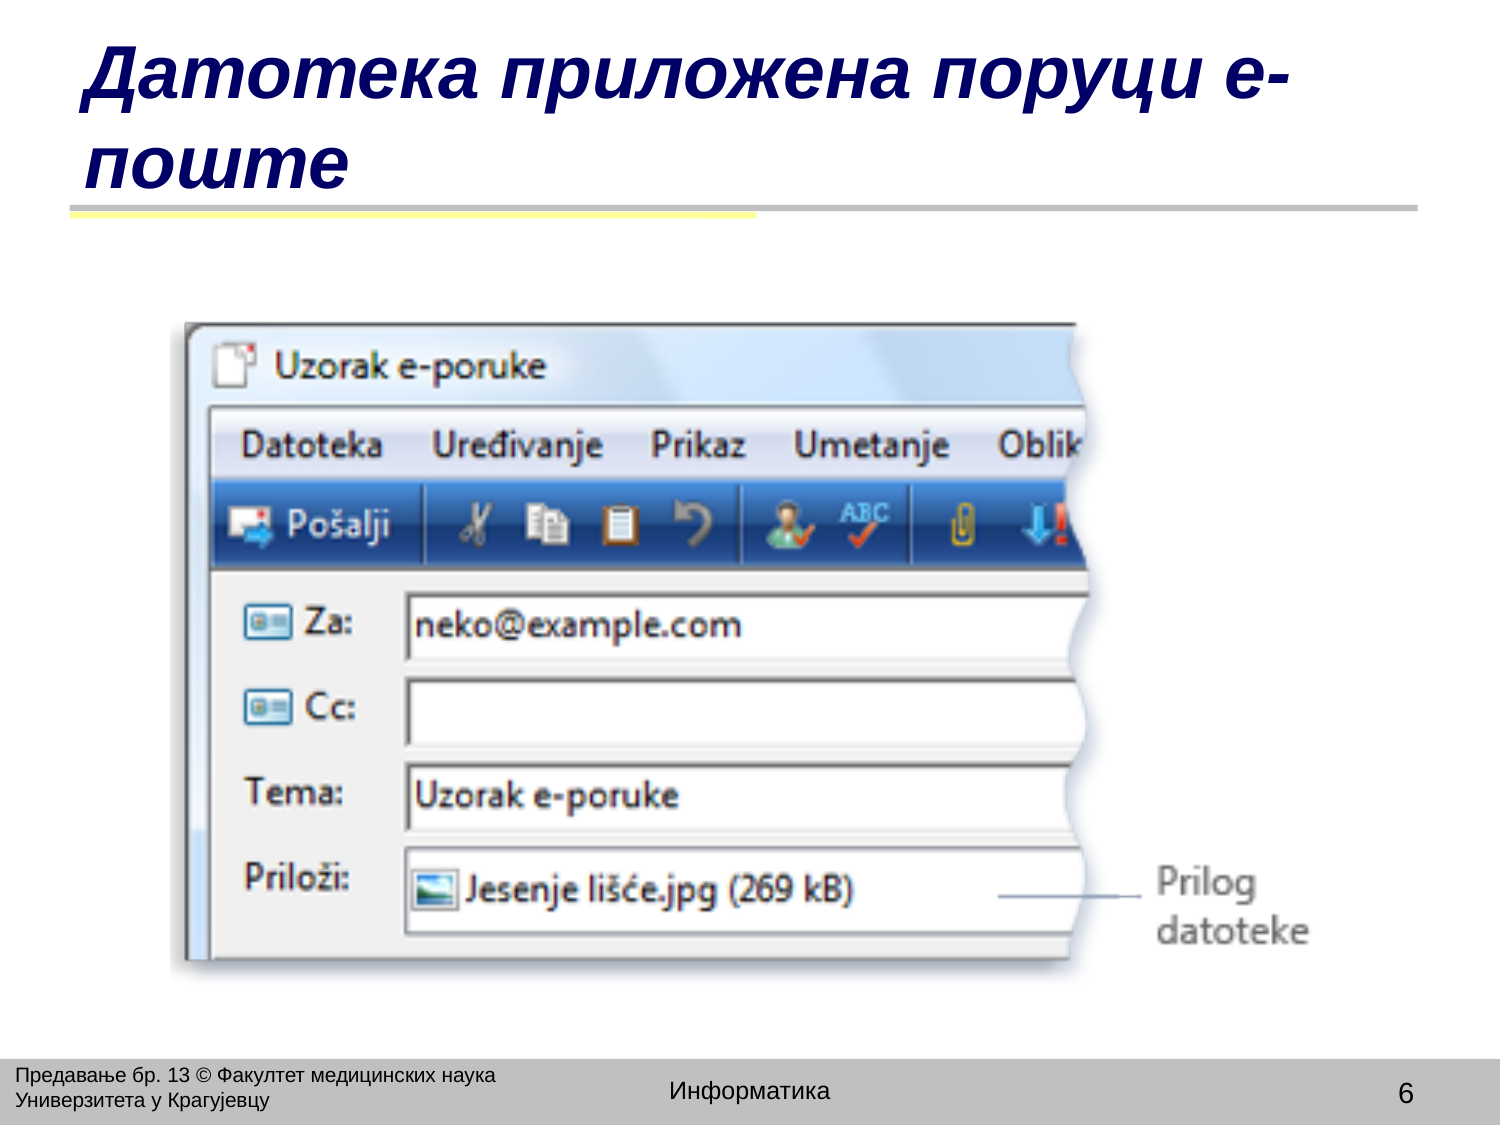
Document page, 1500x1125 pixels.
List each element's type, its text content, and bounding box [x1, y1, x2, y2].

slide_number Предавање бр. 13 © Факултет медицинских наука Универзитета у Крагујевцу [0, 1053, 617, 1108]
title Датотека приложена поруци е-поште [69, 19, 1426, 208]
slide_number 6 [1079, 1066, 1430, 1125]
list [170, 275, 1382, 1017]
footer Информатика [512, 1066, 988, 1125]
